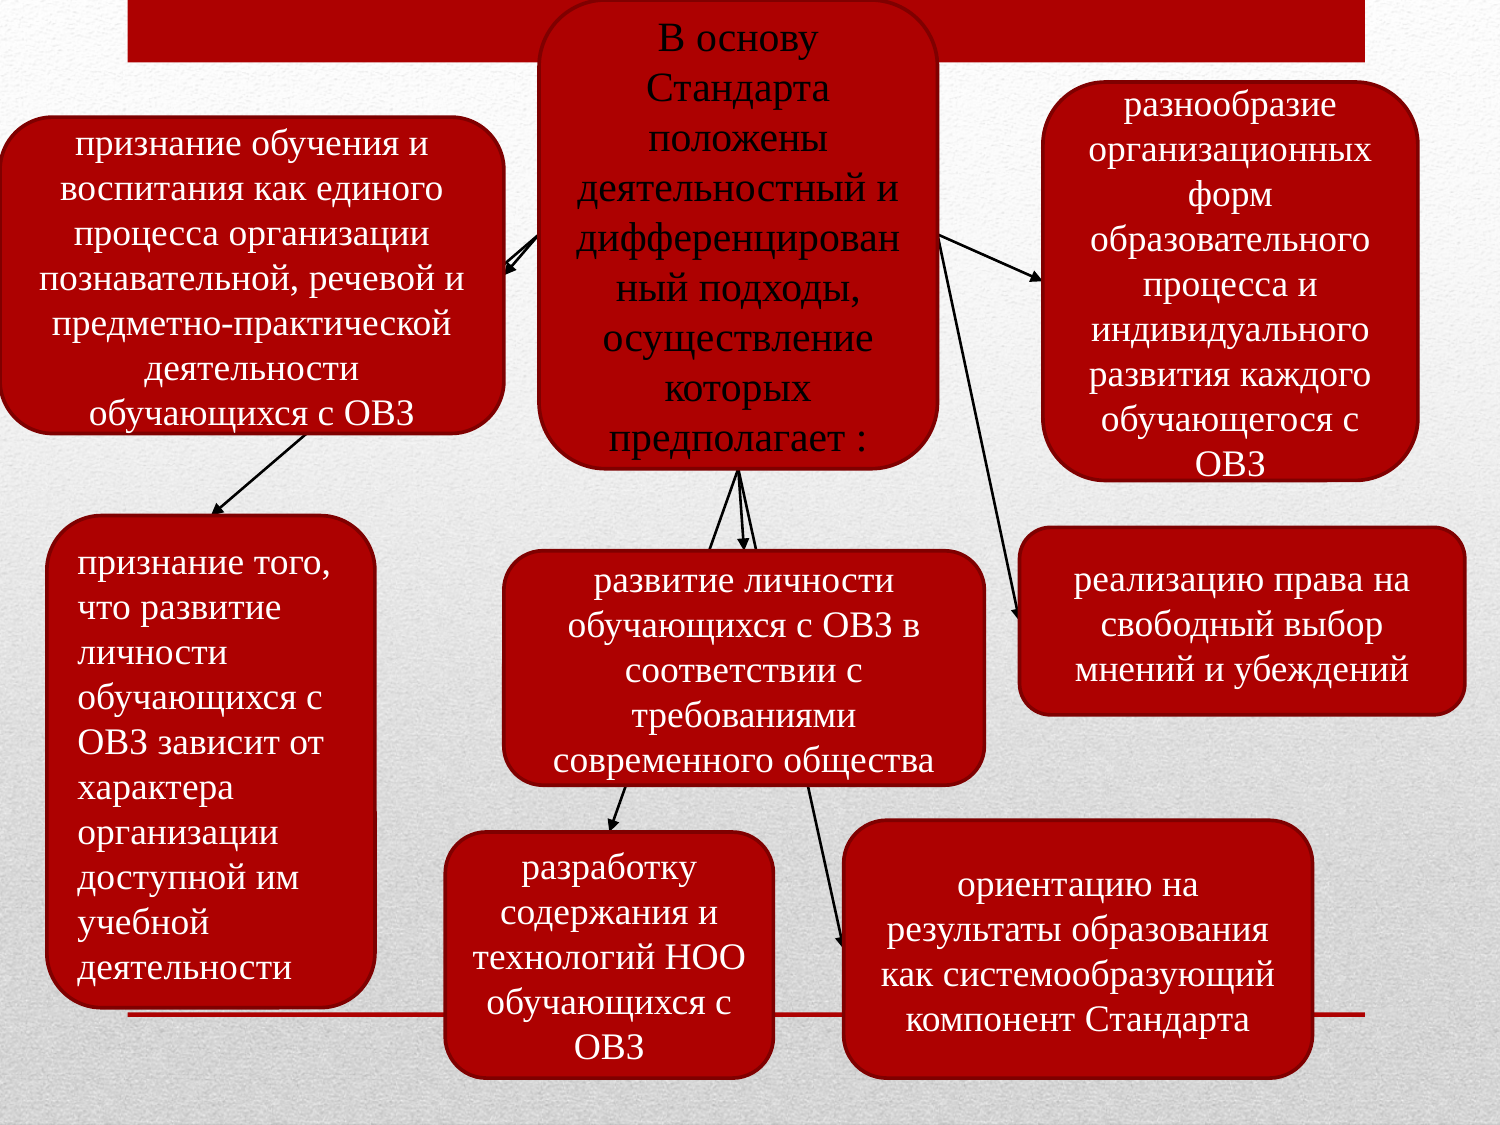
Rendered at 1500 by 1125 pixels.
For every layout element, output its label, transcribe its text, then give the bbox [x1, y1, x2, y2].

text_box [210, 233, 540, 517]
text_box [936, 233, 1044, 282]
text_box реализацию права на свободный выбор мнений и убеждений [1017, 525, 1467, 717]
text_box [549, 655, 1032, 763]
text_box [936, 291, 1021, 622]
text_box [491, 585, 857, 716]
text_box признание обучения и воспитания как единого процесса организации познавательной, речевой и предметно-практической деятельности обучающихся с ОВЗ [0, 115, 506, 436]
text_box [699, 506, 783, 514]
text_box разнообразие организационных форм образовательного процесса и индивидуального развития каждого обучающегося с ОВЗ [1041, 80, 1420, 483]
text_box ориентацию на результаты образования как системообразующий компонент Стандарта [841, 818, 1315, 1080]
text_box развитие личности обучающихся с ОВЗ в соответствии с требованиями современного общества [501, 727, 976, 788]
text_box разработку содержания и технологий НОО обучающихся с ОВЗ [443, 830, 776, 1080]
text_box В основу Стандарта положены деятельностный и дифференцированный подходы, осуществление которых предполагает : [537, 0, 940, 471]
text_box признание того, что развитие личности обучающихся с ОВЗ зависит от характера организации доступной им учебной деятельности [45, 513, 377, 1010]
text_box развитие личности обучающихся с ОВЗ в соответствии с требованиями современного общества [502, 548, 987, 655]
